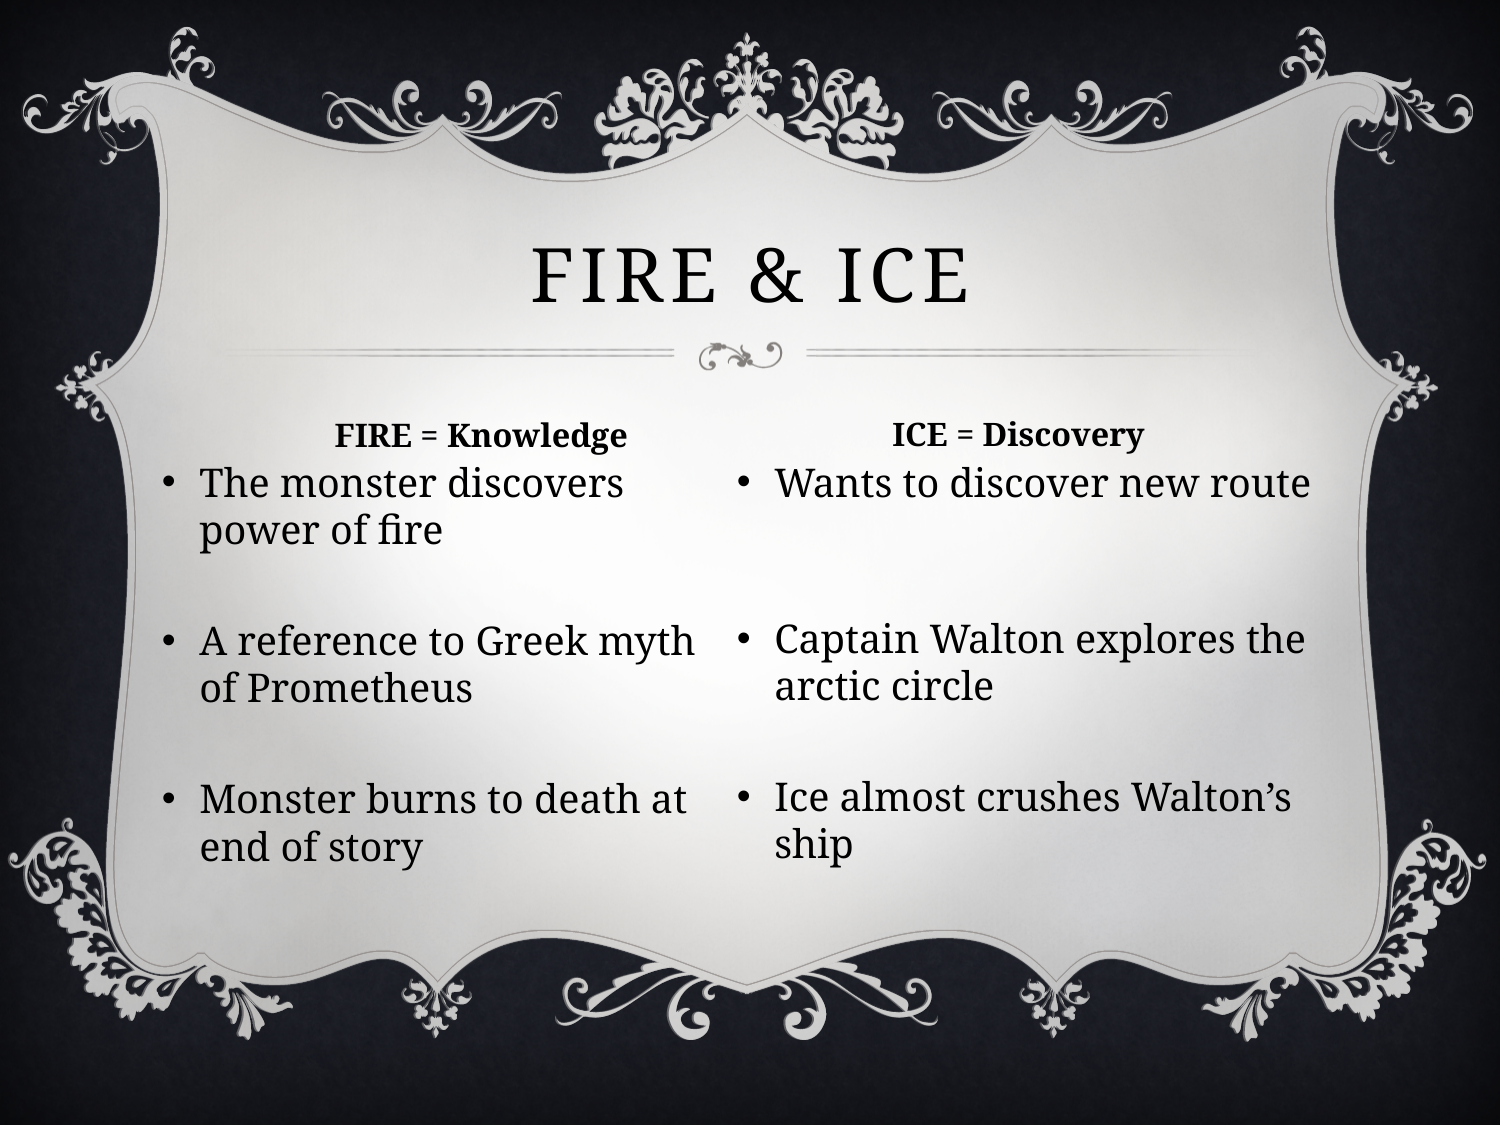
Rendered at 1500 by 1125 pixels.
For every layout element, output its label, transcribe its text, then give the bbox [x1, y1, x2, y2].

list ICE = Discovery [761, 386, 1275, 461]
picture [0, 0, 1500, 1125]
title Fire & ice [225, 212, 1275, 325]
list FIRE = Knowledge [225, 387, 738, 462]
list The monster discovers power of fire A reference to Greek myth of Prometheus Monster burns to death at end of story [62, 450, 750, 1088]
list Wants to discover new route Captain Walton explores the arctic circle Ice almost crushes Walton’s ship [637, 450, 1388, 1025]
